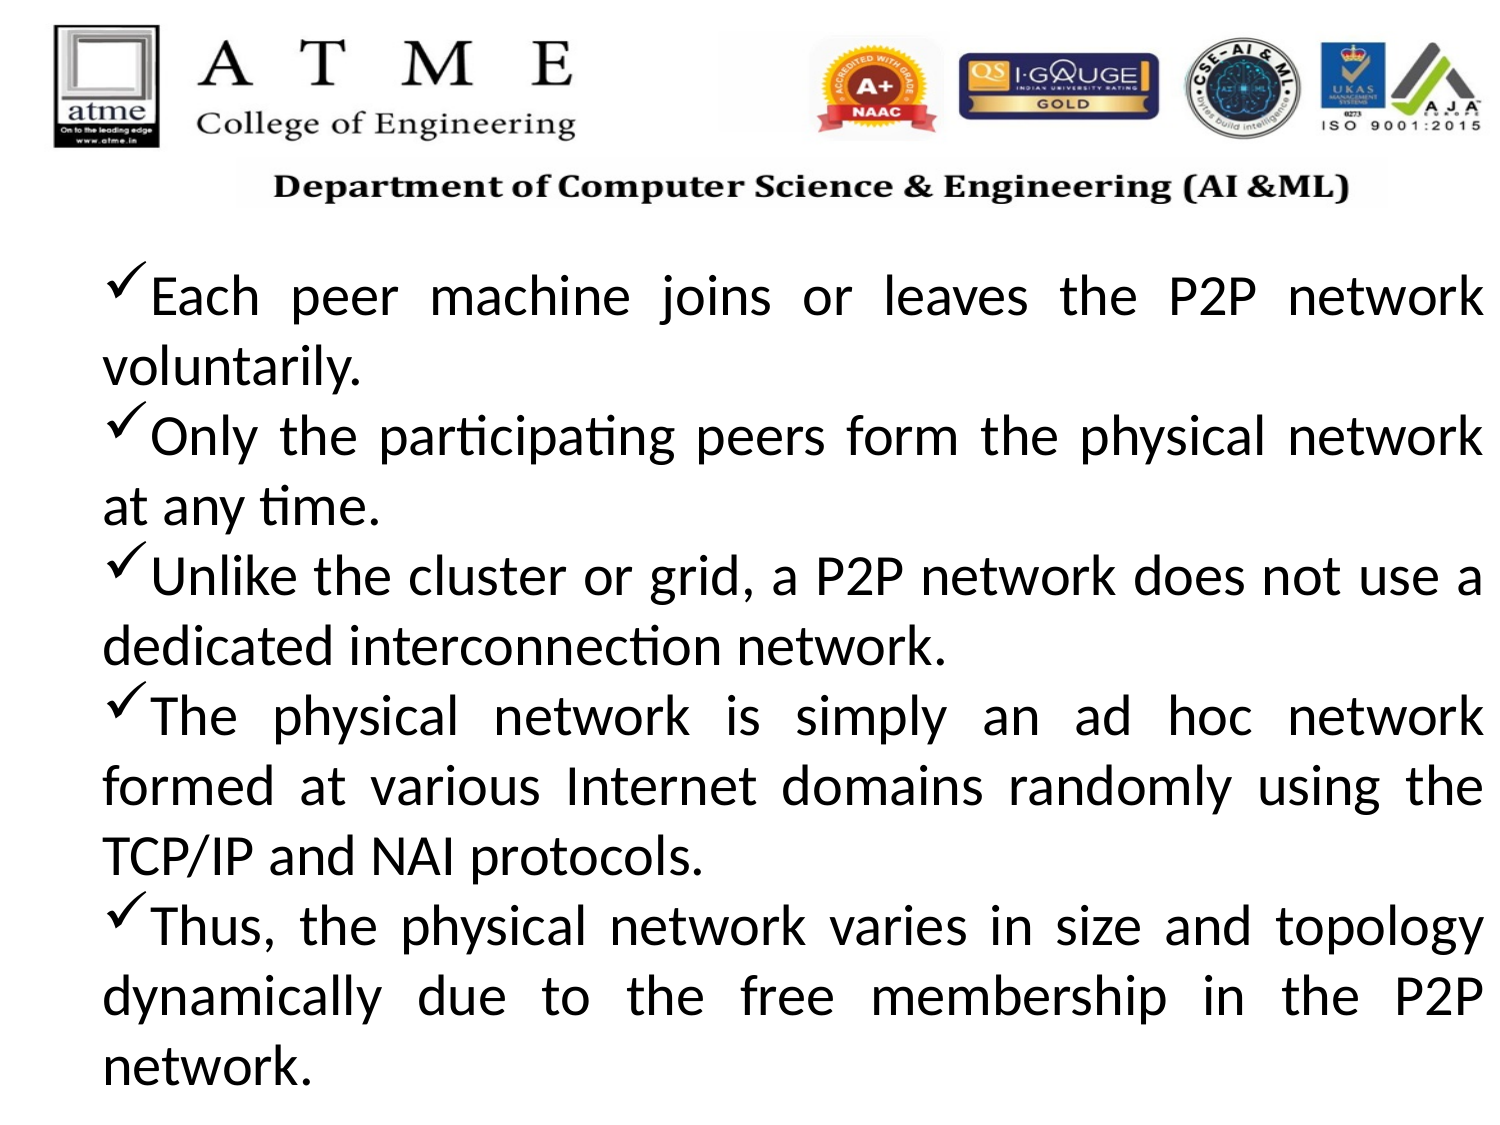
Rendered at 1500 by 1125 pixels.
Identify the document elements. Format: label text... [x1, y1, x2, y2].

picture [24, 0, 1500, 226]
text_box Each peer machine joins or leaves the P2P network voluntarily. Only the participating peers form the physical network at any time. Unlike the cluster or grid, a P2P network does not use a dedicated interconnection network. The physical network is simply an ad hoc network formed at various Internet domains randomly using the TCP/IP and NAI protocols. Thus, the physical network varies in size and topology dynamically due to the free membership in the P2P network. [87, 249, 1500, 1105]
